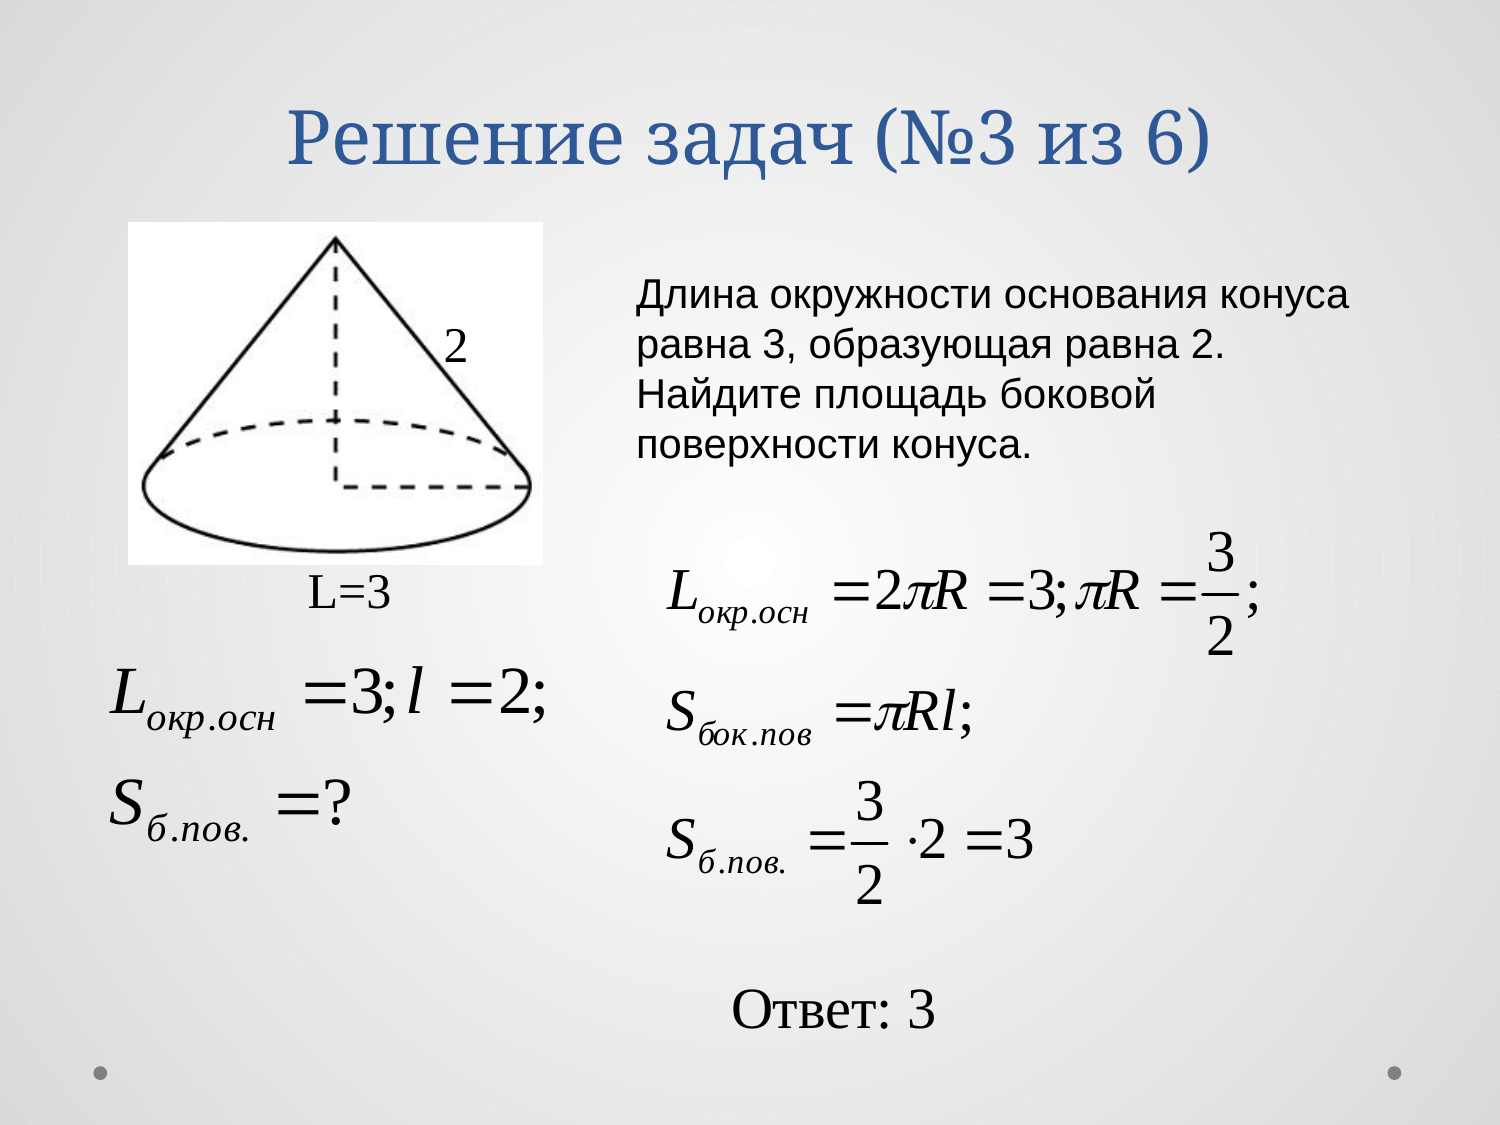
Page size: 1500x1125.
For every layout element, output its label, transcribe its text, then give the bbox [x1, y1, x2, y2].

text_box Ответ: 3 [716, 962, 1176, 1048]
title Решение задач (№3 из 6) [75, 0, 1425, 188]
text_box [655, 512, 1272, 919]
picture [128, 222, 544, 565]
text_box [97, 649, 558, 854]
text_box L=3 [292, 572, 469, 626]
text_box Длина окружности основания конуса равна 3, образующая равна 2. Найдите площадь боковой поверхности конуса. [621, 259, 1395, 524]
